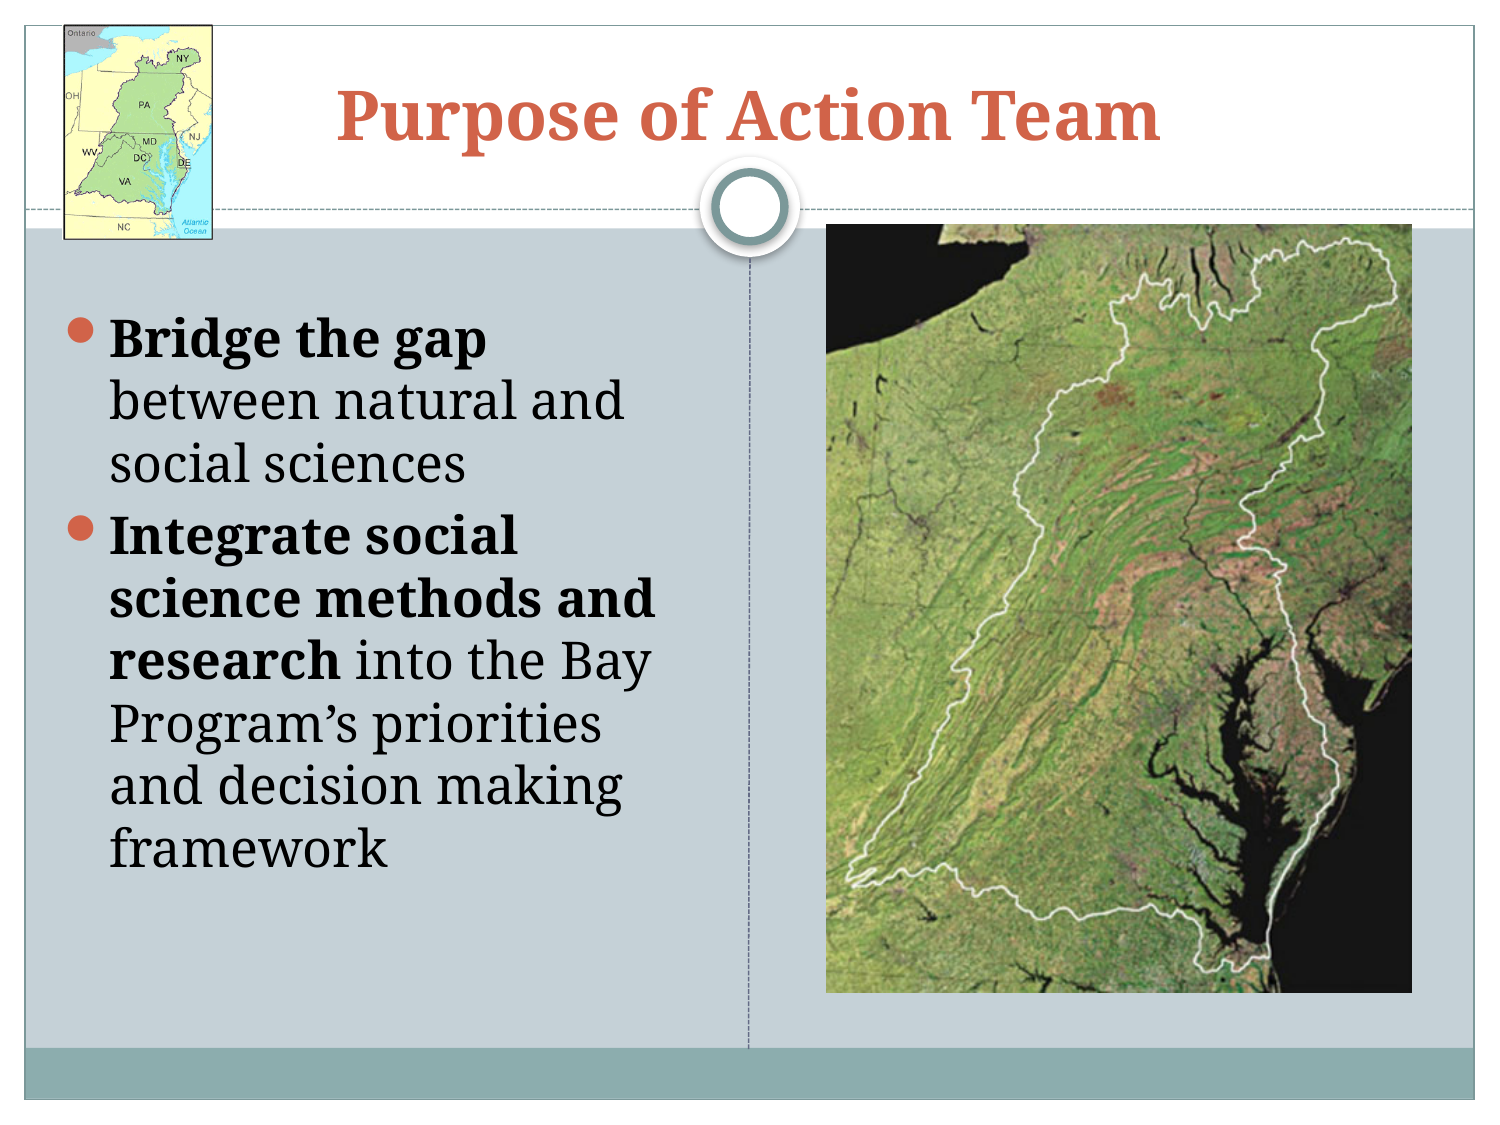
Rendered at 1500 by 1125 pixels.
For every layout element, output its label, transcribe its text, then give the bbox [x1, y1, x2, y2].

title Purpose of Action Team [218, 37, 1450, 162]
list Bridge the gap between natural and social sciences Integrate social science methods and research into the Bay Program’s priorities and decision making framework [49, 224, 712, 993]
picture [62, 24, 213, 240]
title Purpose of Action Team [49, 37, 55, 162]
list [825, 224, 1412, 994]
